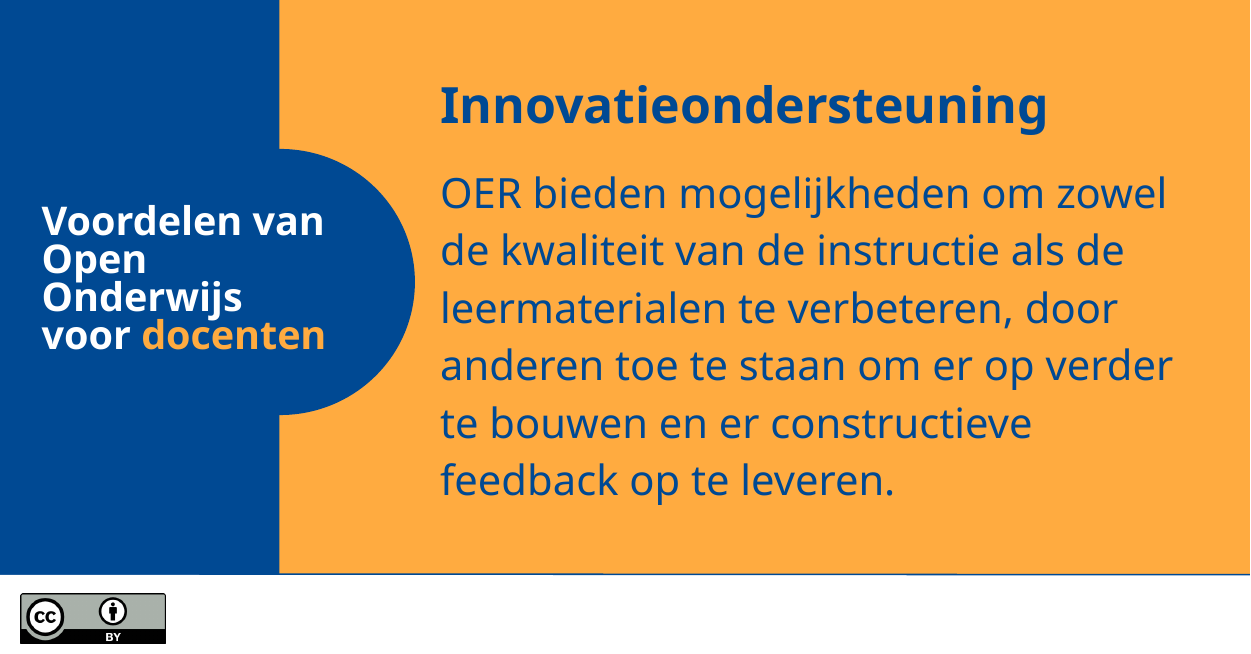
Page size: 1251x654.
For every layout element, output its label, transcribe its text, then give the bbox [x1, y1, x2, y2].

text_box [0, 0, 280, 573]
text_box Voordelen van Open Onderwijs voor docenten [26, 190, 367, 372]
text_box [181, 148, 415, 416]
text_box Innovatieondersteuning OER bieden mogelijkheden om zowel de kwaliteit van de instructie als de leermaterialen te verbeteren, door anderen toe te staan om er op verder te bouwen en er constructieve feedback op te leveren. [425, 58, 1231, 519]
text_box [0, 582, 1250, 654]
picture [20, 592, 166, 645]
